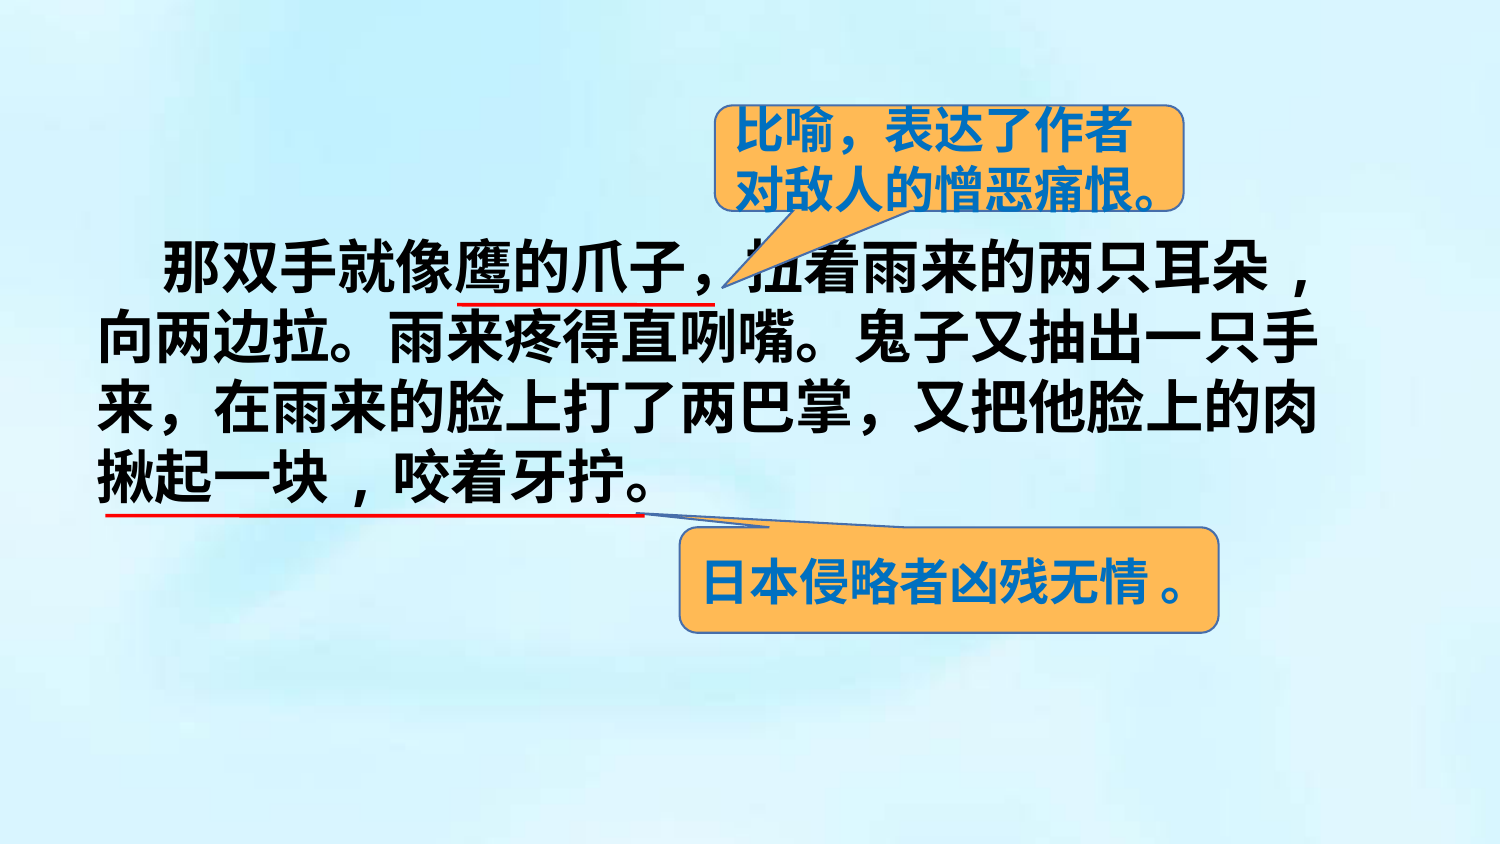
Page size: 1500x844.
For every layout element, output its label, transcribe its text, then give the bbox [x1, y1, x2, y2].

text_box 日本侵略者凶残无情 。 [635, 512, 1220, 634]
picture [0, 0, 1500, 844]
text_box 比喻，表达了作者对敌人的憎恶痛恨。 [713, 104, 1185, 289]
text_box 那双手就像鹰的爪子，扭着雨来的两只耳朵,向两边拉。雨来疼得直咧嘴。鬼子又抽出一只手来，在雨来的脸上打了两巴掌，又把他脸上的肉揪起一块,咬着牙拧。 [81, 222, 1371, 518]
